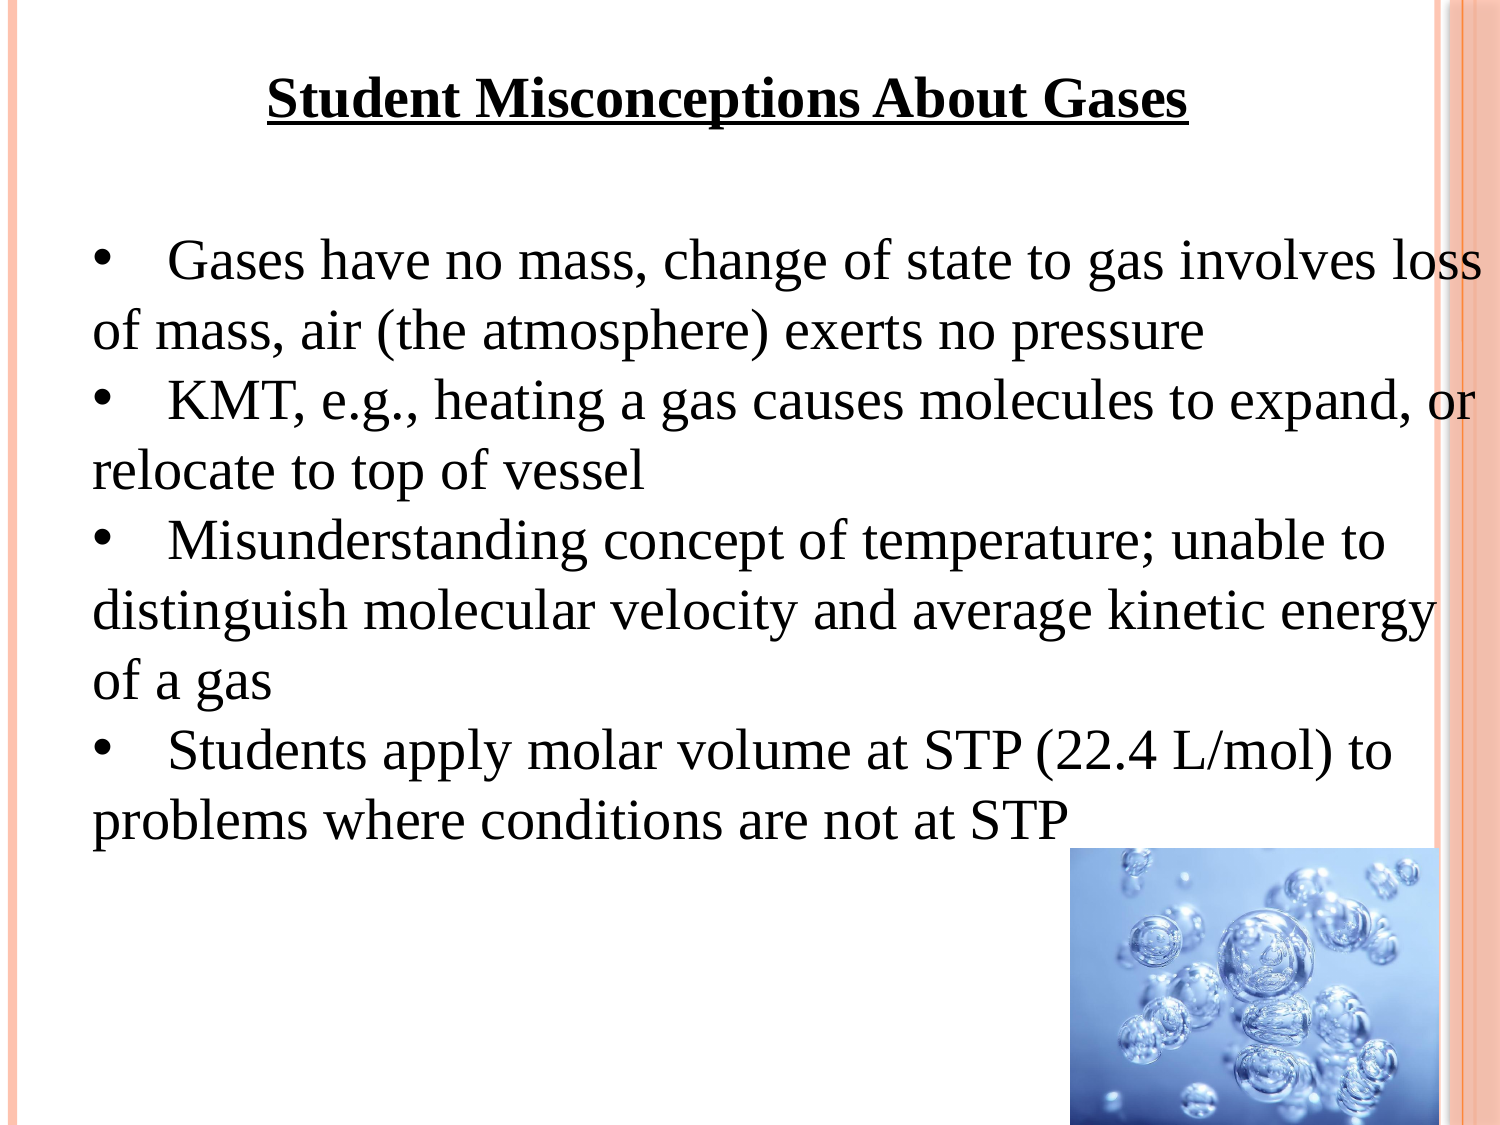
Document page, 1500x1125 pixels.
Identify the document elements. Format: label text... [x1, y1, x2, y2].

text_box Student Misconceptions About Gases [252, 52, 1398, 137]
text_box Gases have no mass, change of state to gas involves loss of mass, air (the atmosphere) exerts no pressure KMT, e.g., heating a gas causes molecules to expand, or relocate to top of vessel Misunderstanding concept of temperature; unable to distinguish molecular velocity and average kinetic energy of a gas Students apply molar volume at STP (22.4 L/mol) to problems where conditions are not at STP [77, 213, 1500, 859]
picture [1070, 848, 1440, 1125]
